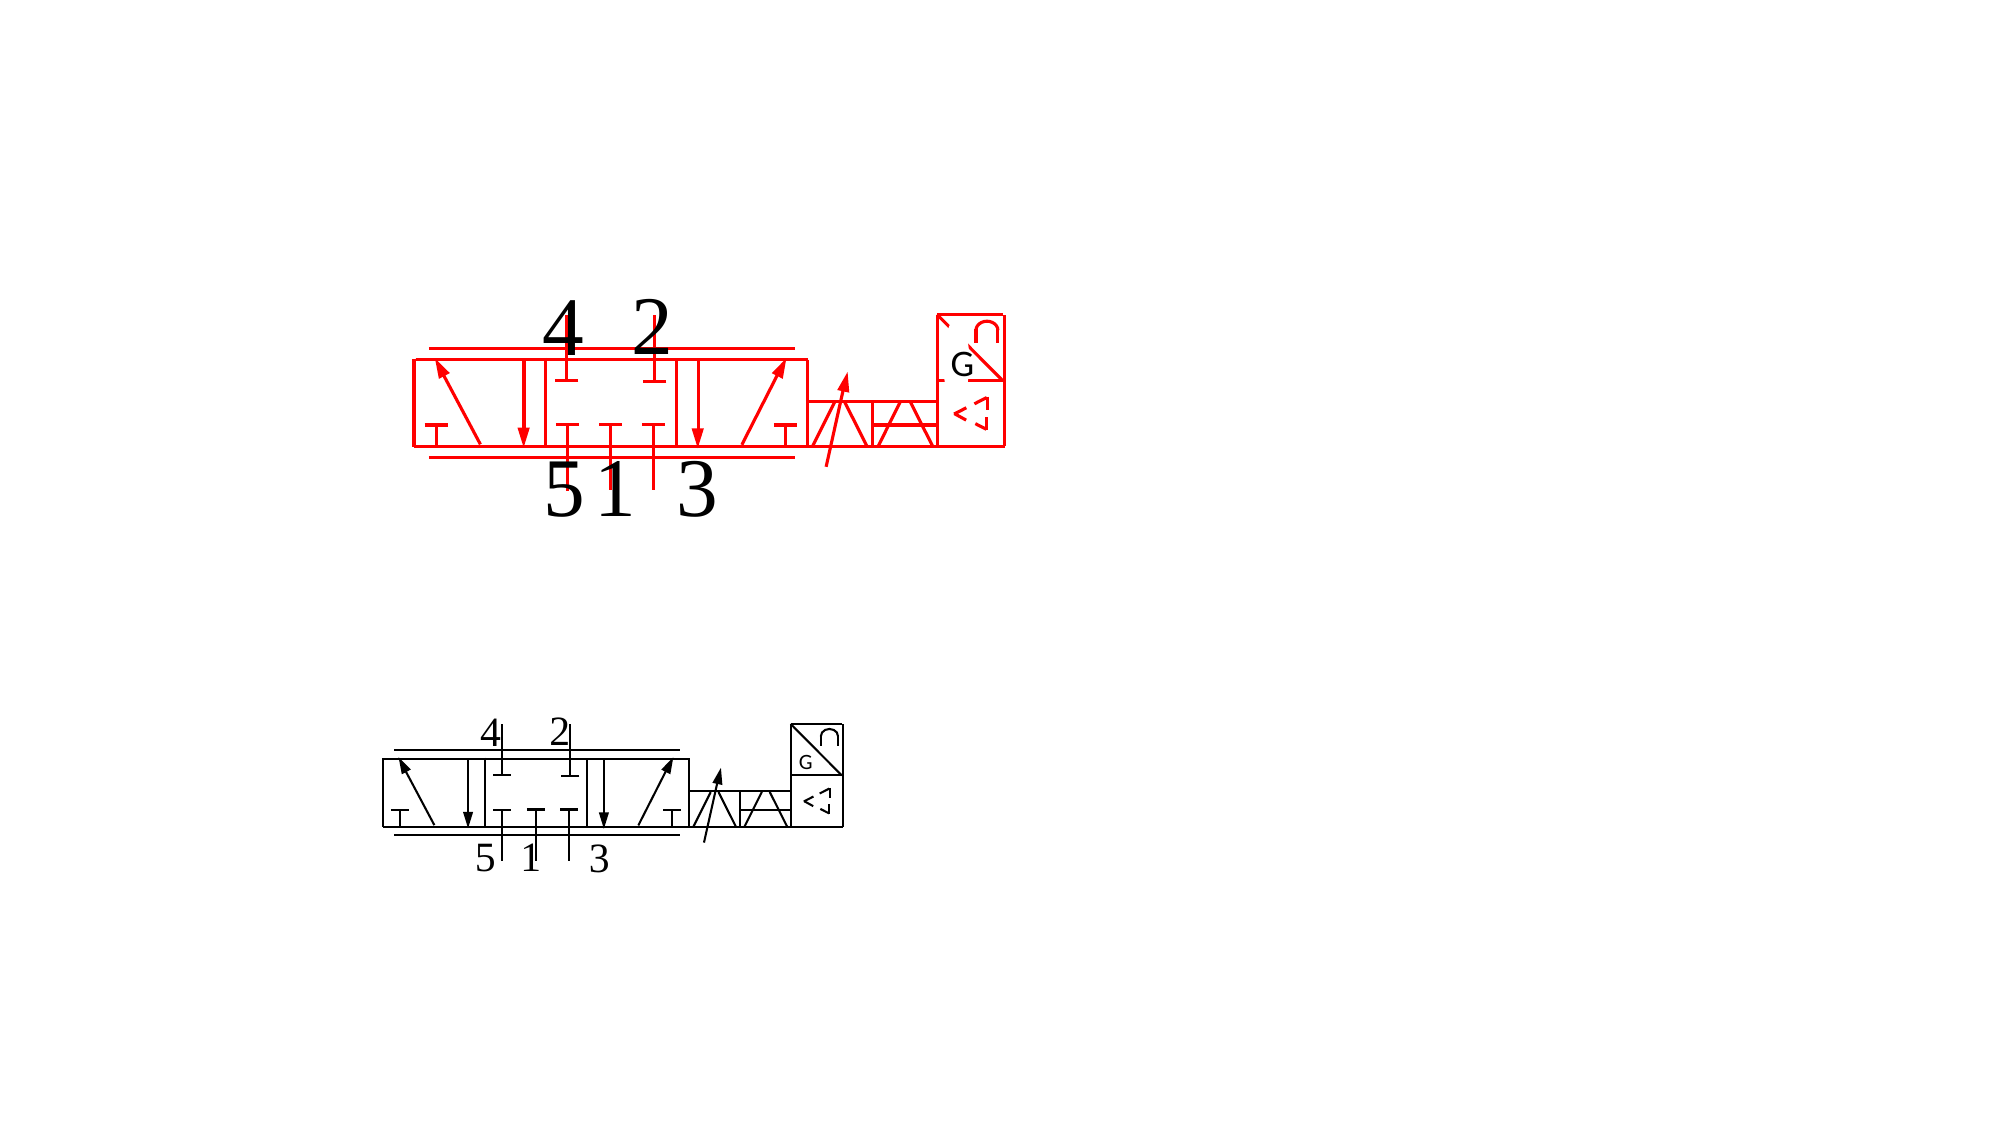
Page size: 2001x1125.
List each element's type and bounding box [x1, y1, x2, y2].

text_box [413, 275, 1005, 529]
text_box [382, 682, 844, 903]
